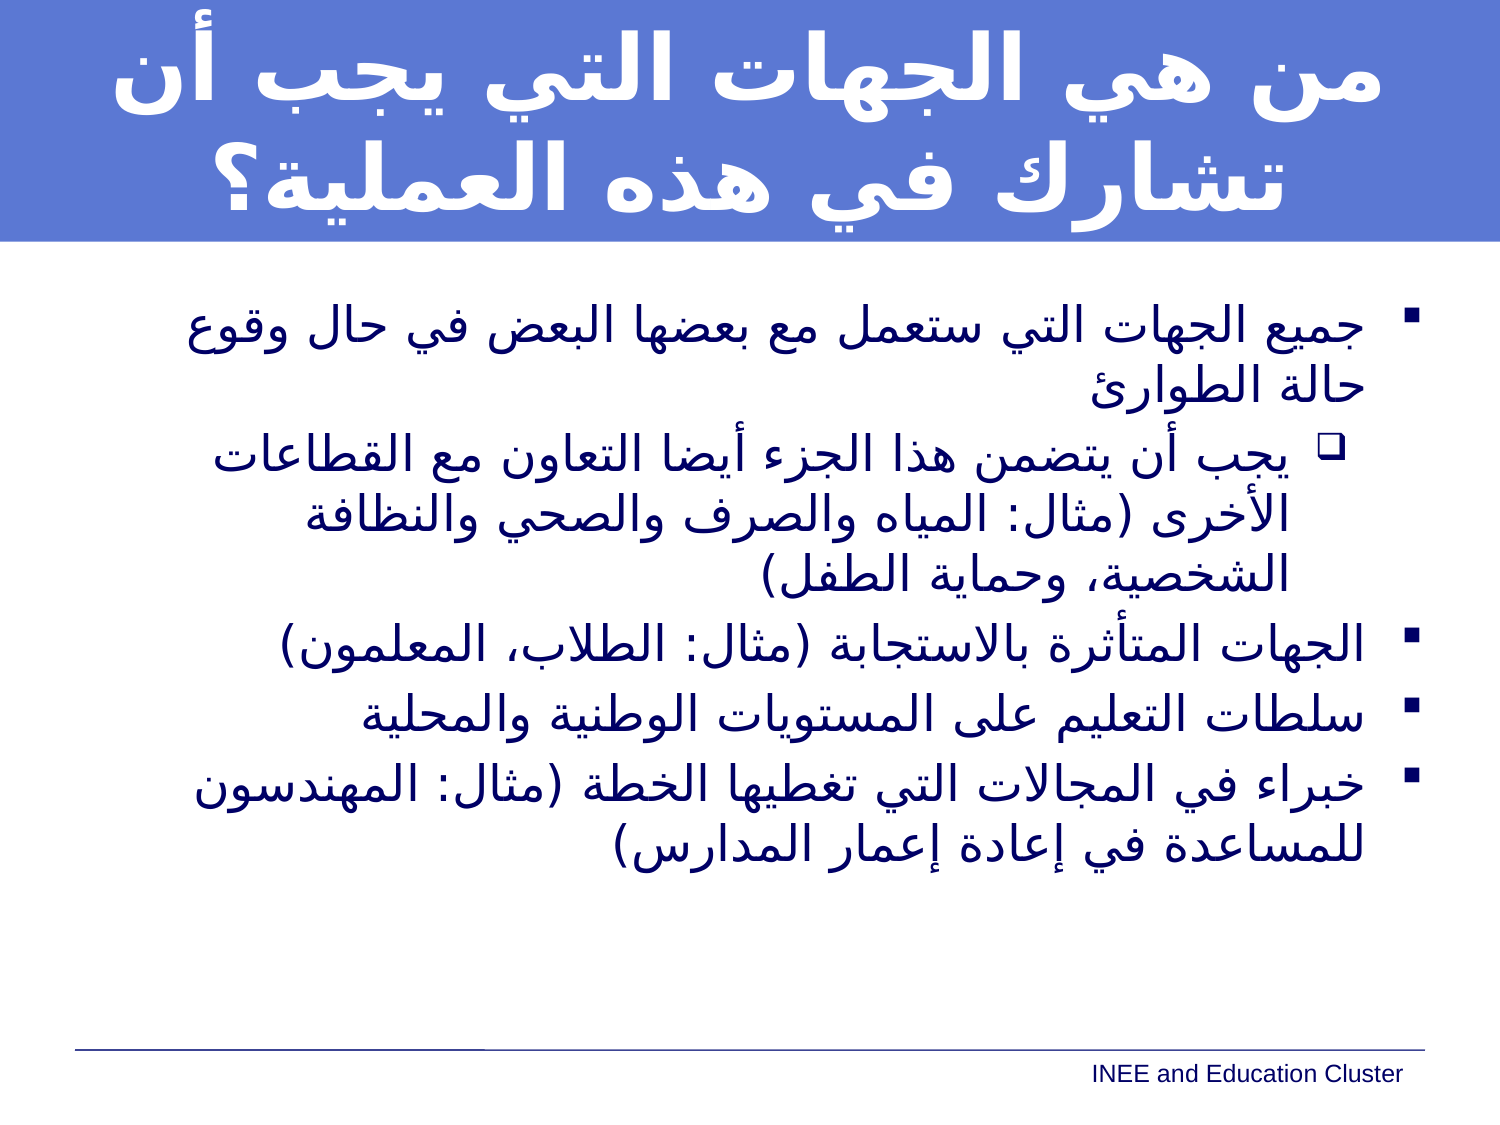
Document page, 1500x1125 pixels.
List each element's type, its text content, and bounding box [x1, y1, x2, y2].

list جميع الجهات التي ستعمل مع بعضها البعض في حال وقوع حالة الطوارئ يجب أن يتضمن هذا الجزء أيضا التعاون مع القطاعات الأخرى (مثال: المياه والصرف والصحي والنظافة الشخصية، وحماية الطفل) الجهات المتأثرة بالاستجابة (مثال: الطلاب، المعلمون) سلطات التعليم على المستويات الوطنية والمحلية خبراء في المجالات التي تغطيها الخطة (مثال: المهندسون للمساعدة في إعادة إعمار المدارس) [74, 249, 1439, 1009]
title من هي الجهات التي يجب أن تشارك في هذه العملية؟ [74, 24, 1426, 213]
footer INEE and Education Cluster [75, 1049, 1427, 1103]
